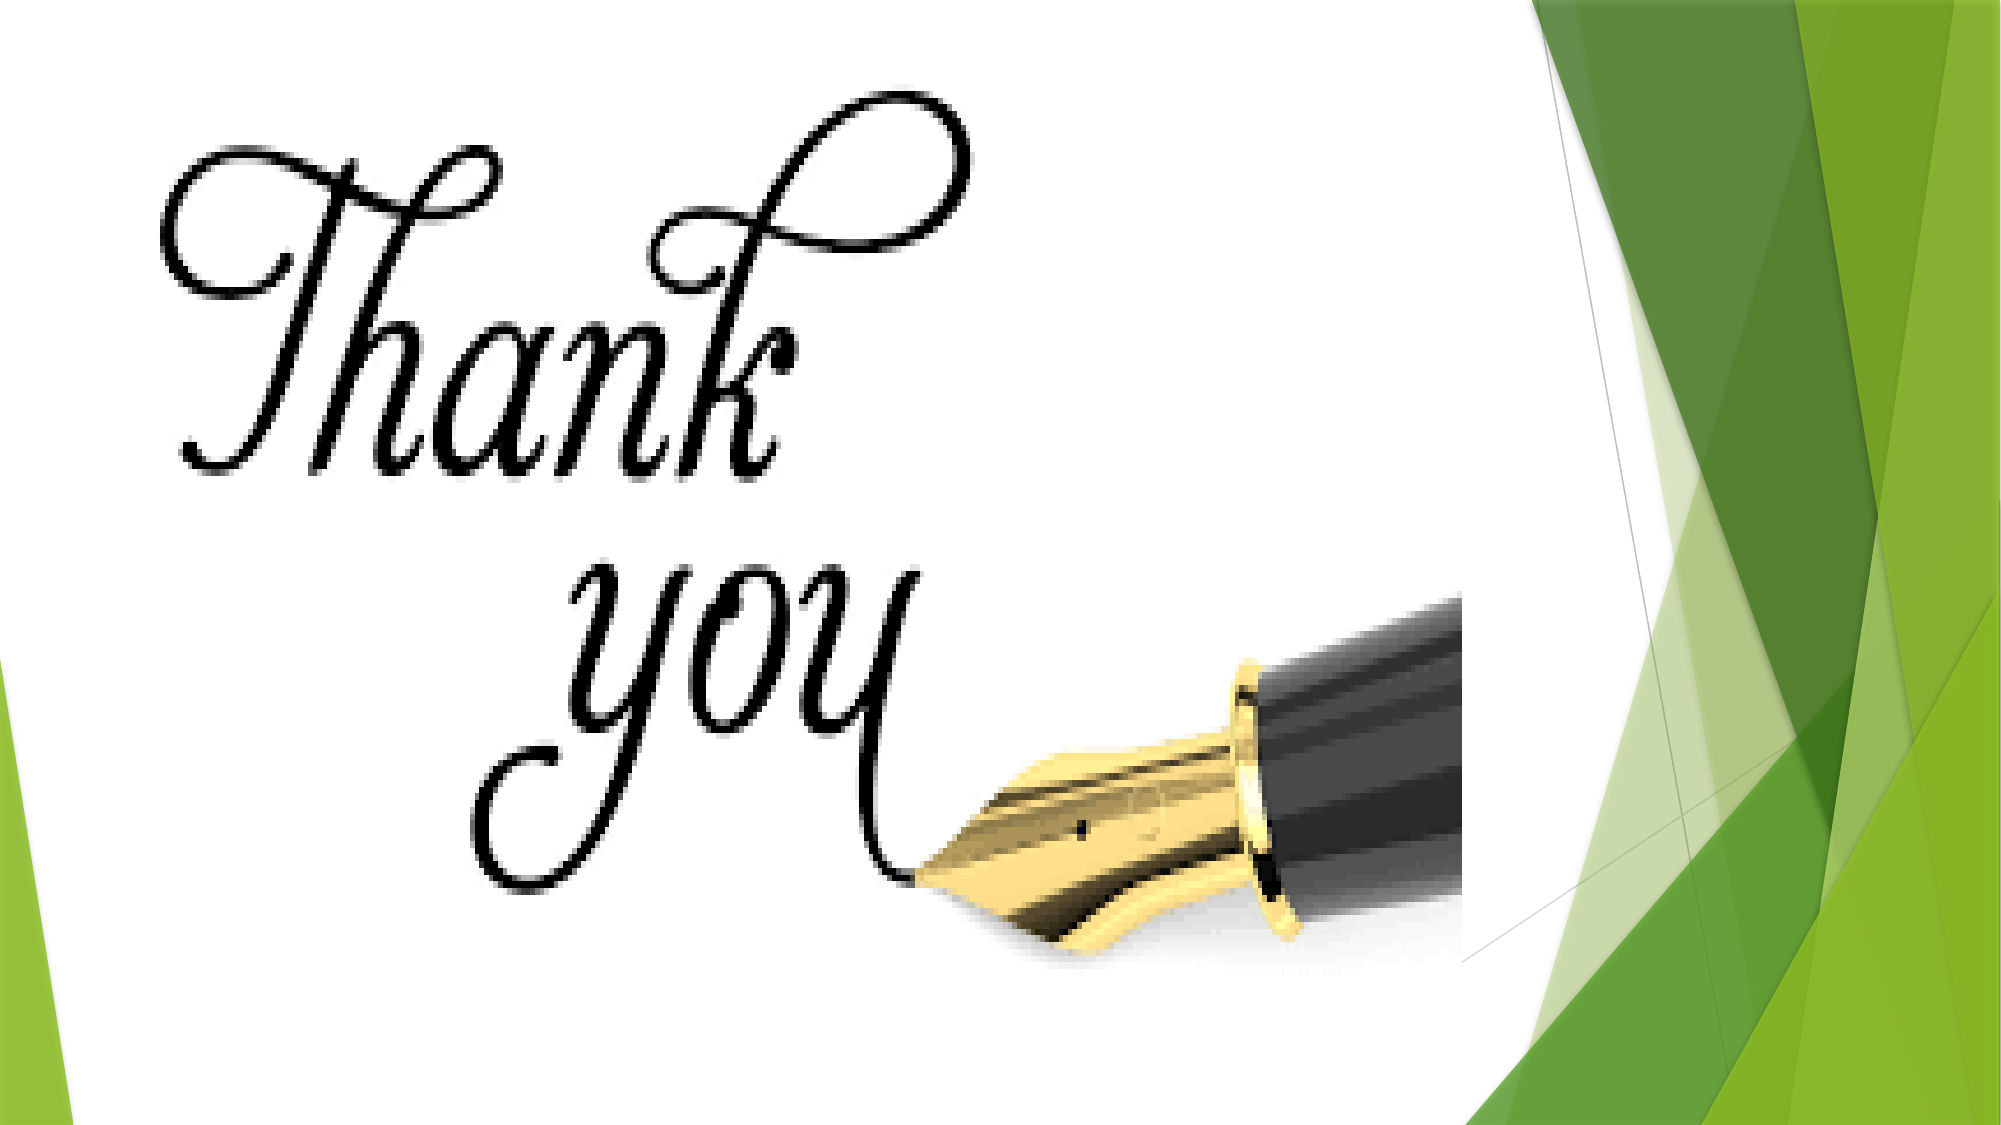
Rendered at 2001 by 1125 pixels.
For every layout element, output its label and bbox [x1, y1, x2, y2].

list [77, 0, 1463, 1125]
